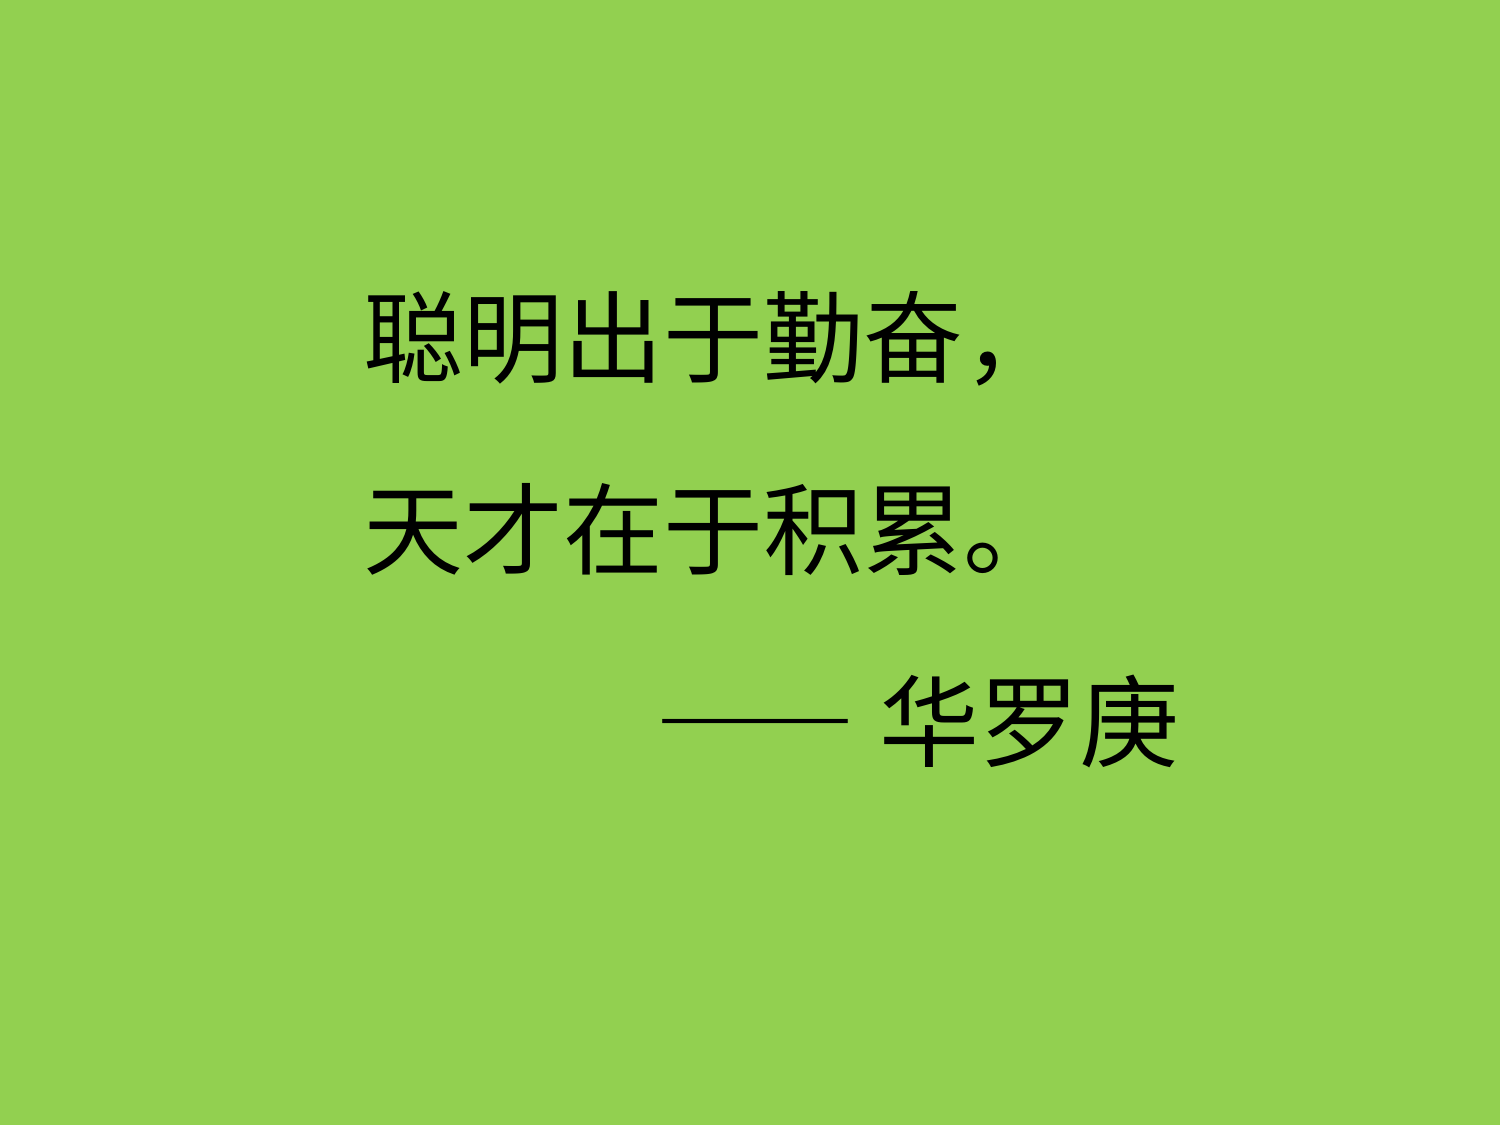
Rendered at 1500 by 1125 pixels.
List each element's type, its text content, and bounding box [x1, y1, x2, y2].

text_box 聪明出于勤奋， 天才在于积累。 ——华罗庚 [348, 196, 1270, 787]
